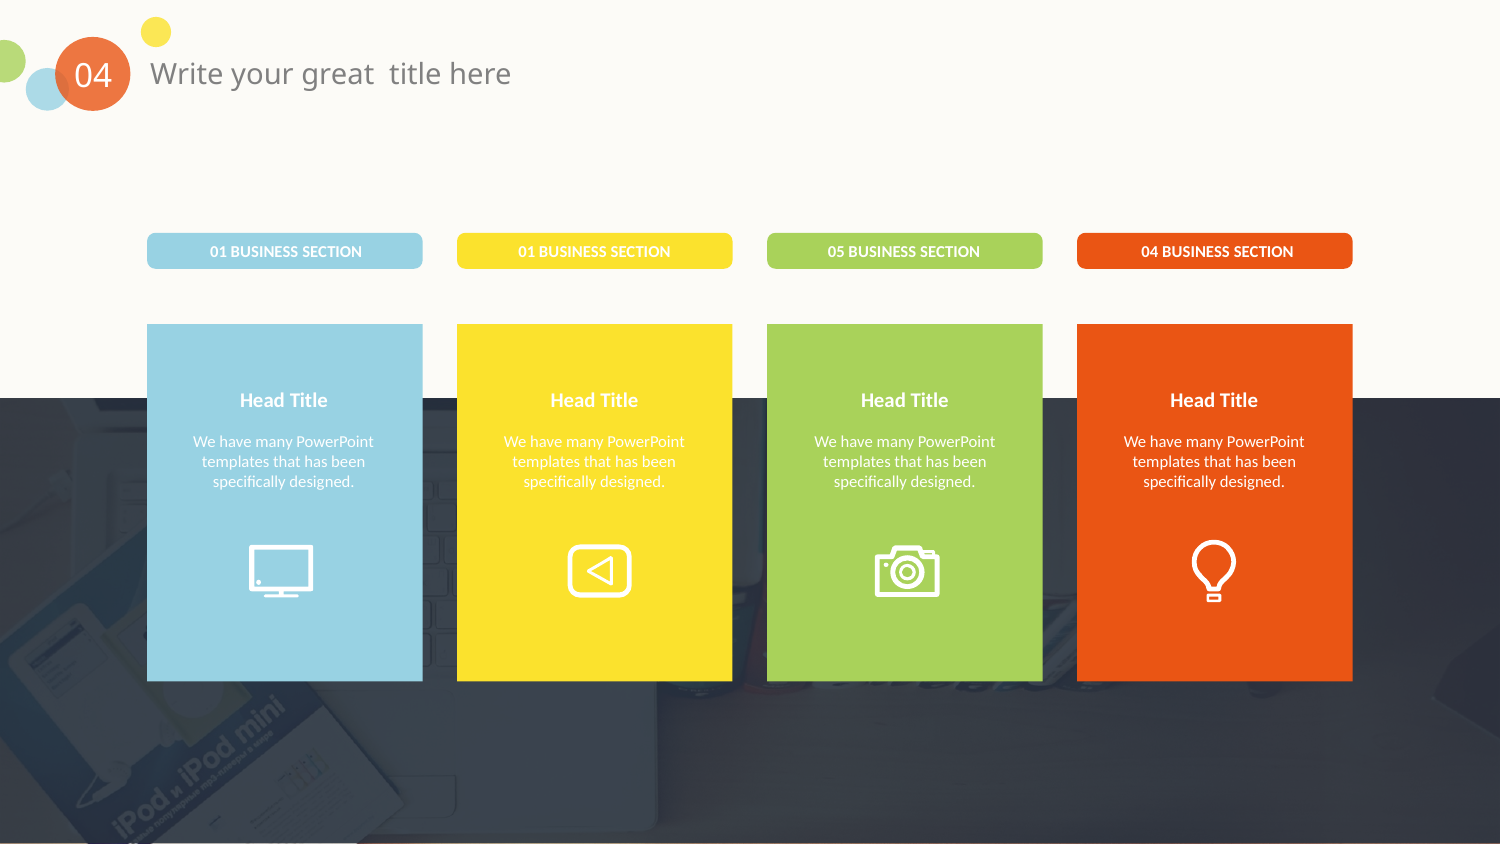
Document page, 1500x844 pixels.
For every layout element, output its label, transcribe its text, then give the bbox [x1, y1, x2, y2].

text_box 01 BUSINESS SECTION [195, 233, 378, 268]
text_box 04 BUSINESS SECTION [1126, 233, 1309, 268]
text_box 01 BUSINESS SECTION [503, 233, 686, 268]
text_box [457, 324, 733, 682]
text_box [0, 39, 26, 83]
text_box [1206, 593, 1222, 603]
text_box [1191, 539, 1237, 592]
text_box [767, 324, 1043, 682]
text_box [55, 36, 131, 111]
text_box [147, 232, 423, 269]
text_box [147, 324, 423, 682]
text_box [140, 16, 172, 48]
text_box [1077, 324, 1353, 682]
text_box [874, 545, 940, 597]
text_box Head Title We have many PowerPoint templates that has been specifically designed. [786, 386, 1024, 492]
text_box Head Title We have many PowerPoint templates that has been specifically designed. [1096, 386, 1333, 492]
text_box Head Title We have many PowerPoint templates that has been specifically designed. [476, 386, 713, 492]
text_box [0, 398, 1500, 844]
text_box [767, 232, 1043, 269]
text_box [25, 67, 66, 111]
text_box [1077, 232, 1353, 269]
text_box [567, 544, 632, 598]
text_box 05 BUSINESS SECTION [813, 233, 996, 268]
text_box 04 [65, 53, 121, 94]
text_box [249, 544, 314, 598]
text_box Head Title We have many PowerPoint templates that has been specifically designed. [165, 386, 402, 492]
text_box Write your great title here [150, 55, 606, 91]
text_box [457, 232, 733, 269]
